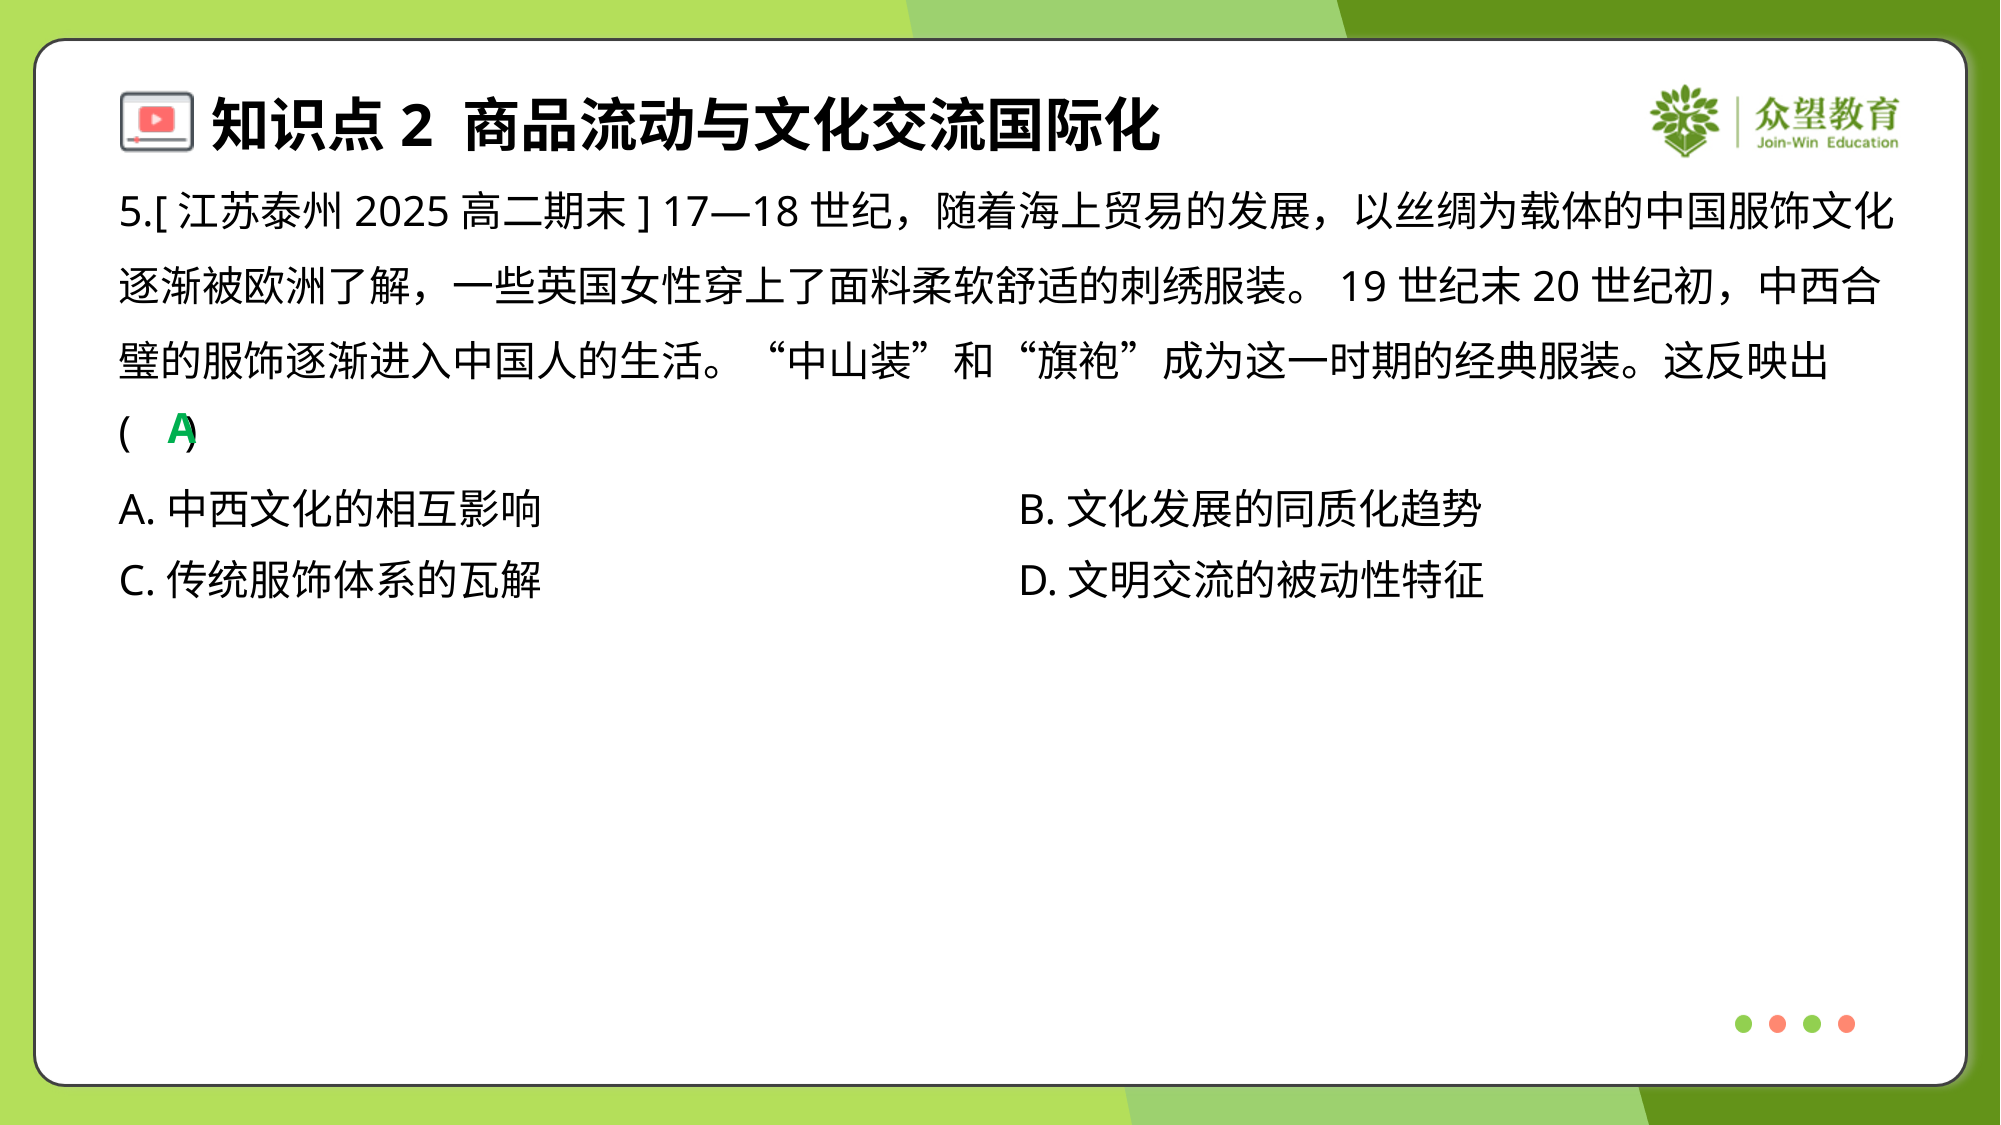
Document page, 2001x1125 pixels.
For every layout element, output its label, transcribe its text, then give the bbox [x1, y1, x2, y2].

picture [0, 0, 2000, 1125]
text_box 5.[江苏泰州2025高二期末] 17—18世纪，随着海上贸易的发展，以丝绸为载体的中国服饰文化 逐渐被欧洲了解，一些英国女性穿上了面料柔软舒适的刺绣服装。19世纪末20世纪初，中西合 璧的服饰逐渐进入中国人的生活。“中山装”和“旗袍”成为这一时期的经典服装。这反映出 ( ) [118, 159, 1883, 448]
text_box A.中西文化的相互影响 B.文化发展的同质化趋势 C.传统服饰体系的瓦解 D.文明交流的被动性特征 [118, 457, 1883, 597]
text_box A [151, 381, 213, 446]
